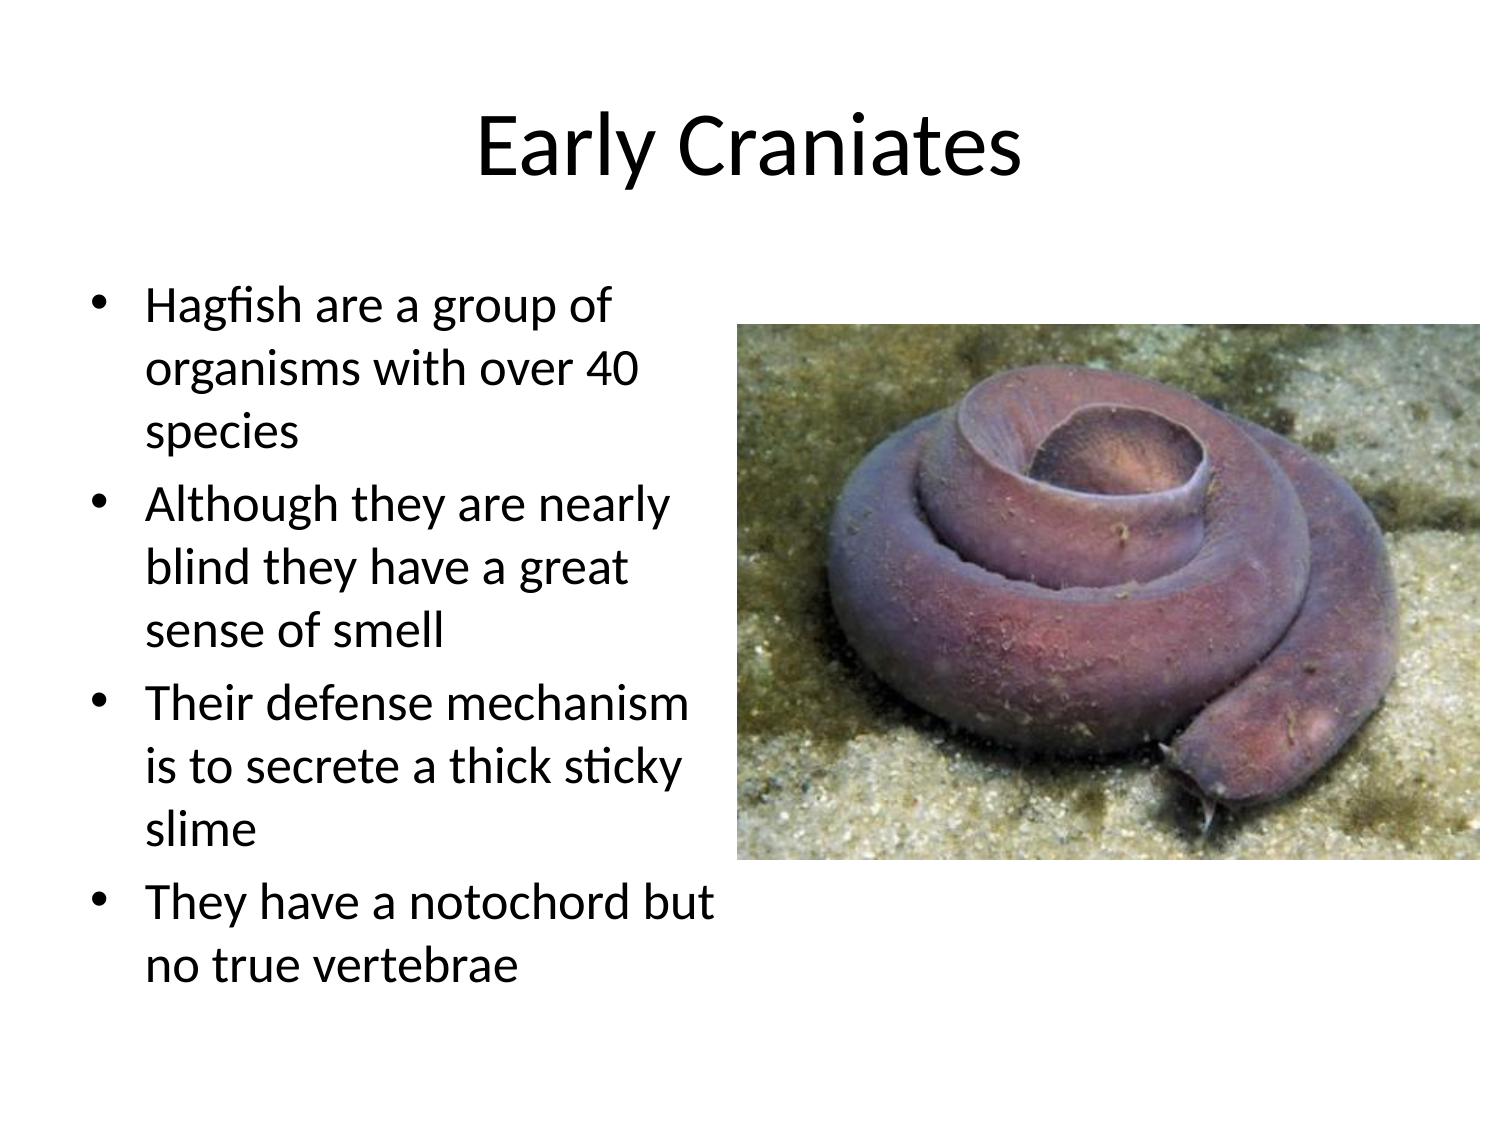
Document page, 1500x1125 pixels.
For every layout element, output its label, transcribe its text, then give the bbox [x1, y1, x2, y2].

picture [737, 324, 1480, 860]
list Hagfish are a group of organisms with over 40 species Although they are nearly blind they have a great sense of smell Their defense mechanism is to secrete a thick sticky slime They have a notochord but no true vertebrae [75, 262, 738, 1005]
title Early Craniates [75, 45, 1425, 233]
